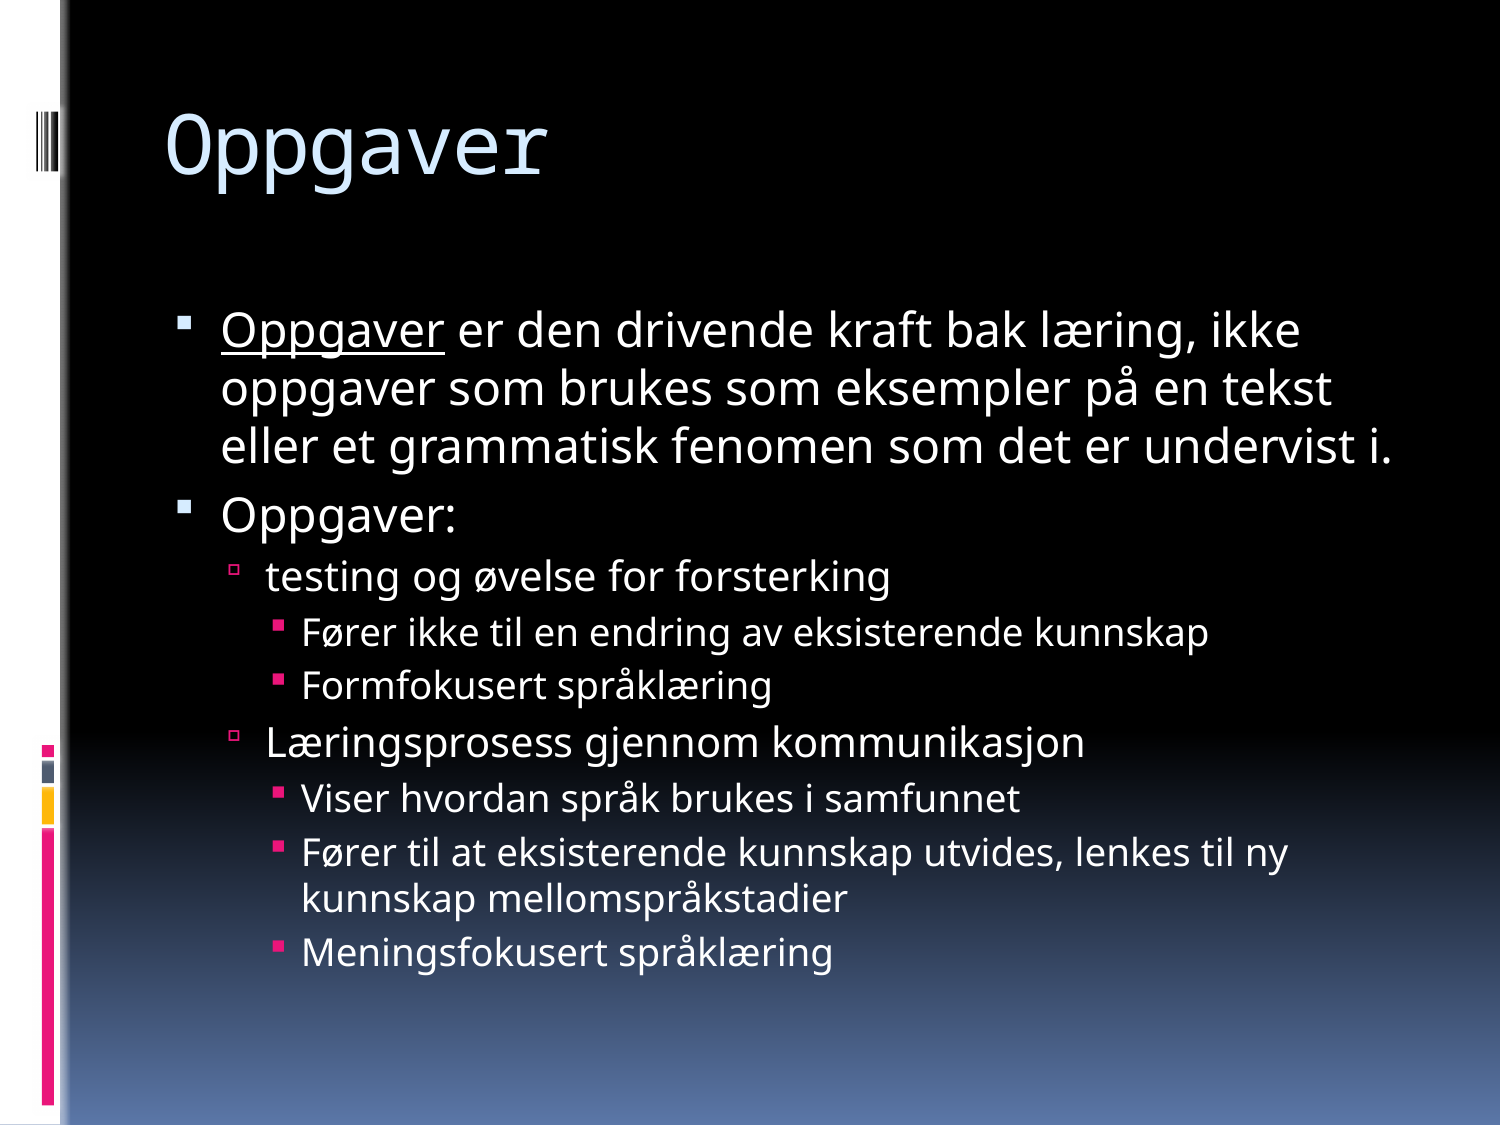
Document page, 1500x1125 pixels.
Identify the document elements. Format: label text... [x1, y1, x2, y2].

list Oppgaver er den drivende kraft bak læring, ikke oppgaver som brukes som eksempler på en tekst eller et grammatisk fenomen som det er undervist i. Oppgaver: testing og øvelse for forsterking Fører ikke til en endring av eksisterende kunnskap Formfokusert språklæring Læringsprosess gjennom kommunikasjon Viser hvordan språk brukes i samfunnet Fører til at eksisterende kunnskap utvides, lenkes til ny kunnskap mellomspråkstadier Meningsfokusert språklæring [150, 292, 1425, 1043]
title Oppgaver [150, 83, 1425, 234]
